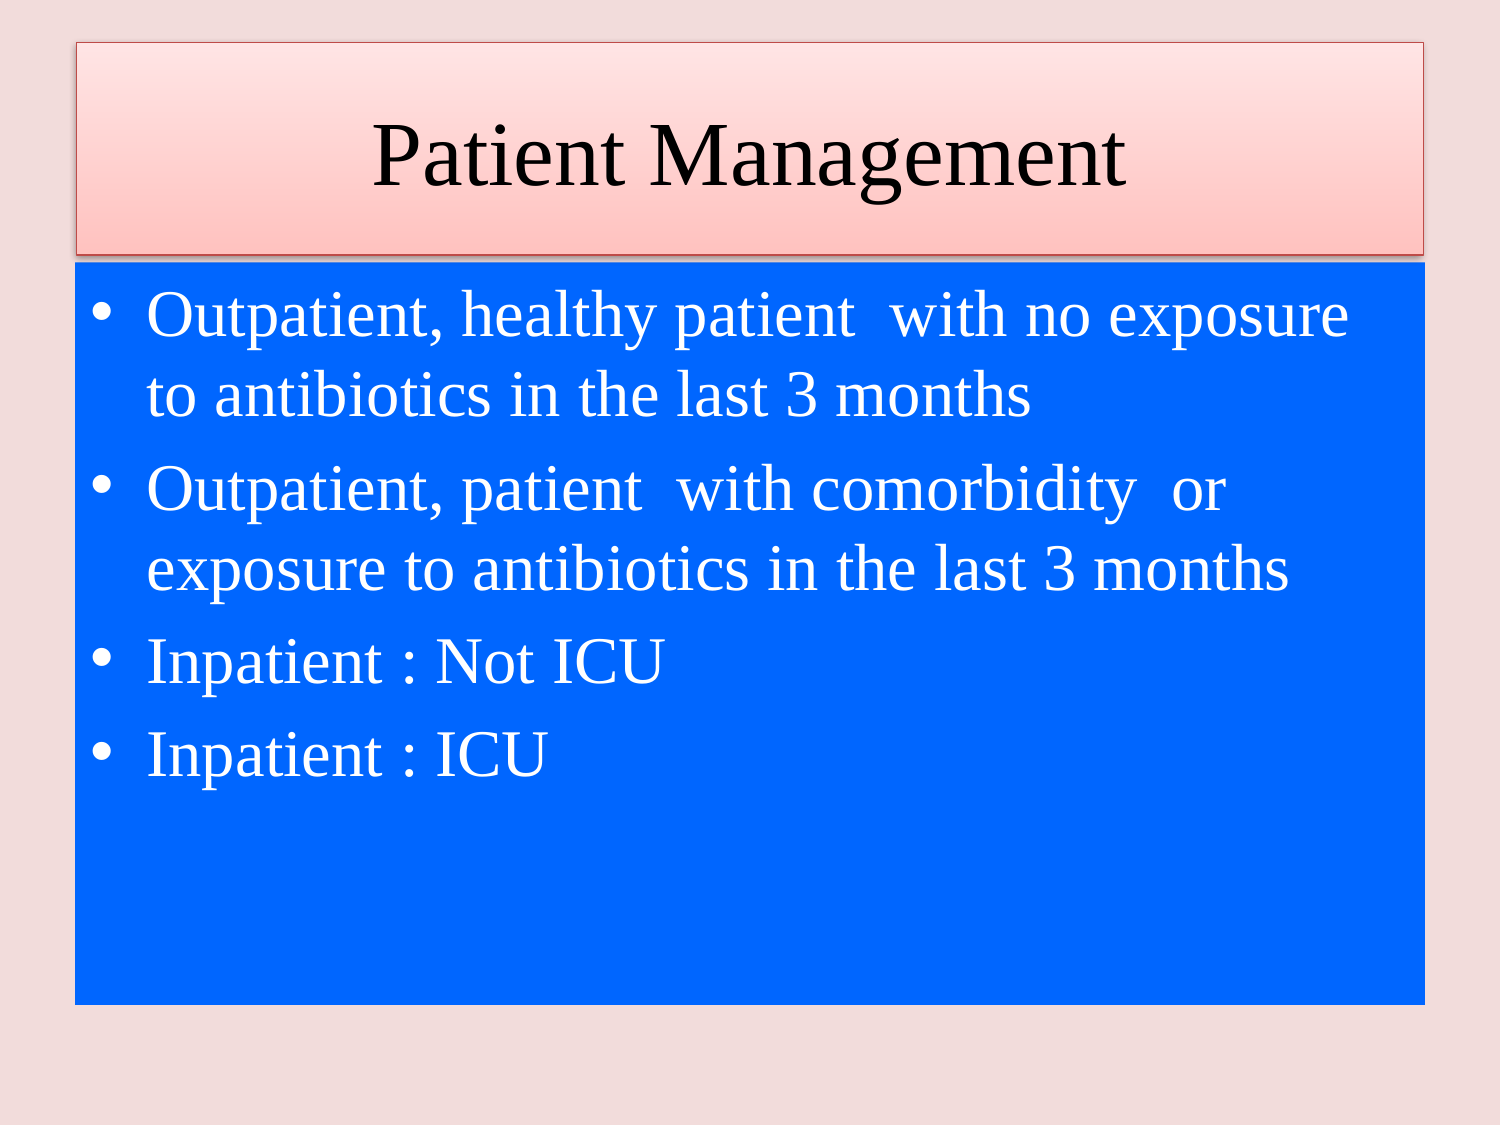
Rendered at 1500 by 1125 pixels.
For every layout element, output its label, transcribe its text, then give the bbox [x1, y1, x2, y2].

text_box Patient Management [76, 42, 1424, 256]
list Outpatient, healthy patient with no exposure to antibiotics in the last 3 months Outpatient, patient with comorbidity or exposure to antibiotics in the last 3 months Inpatient : Not ICU Inpatient : ICU [75, 262, 1425, 1005]
